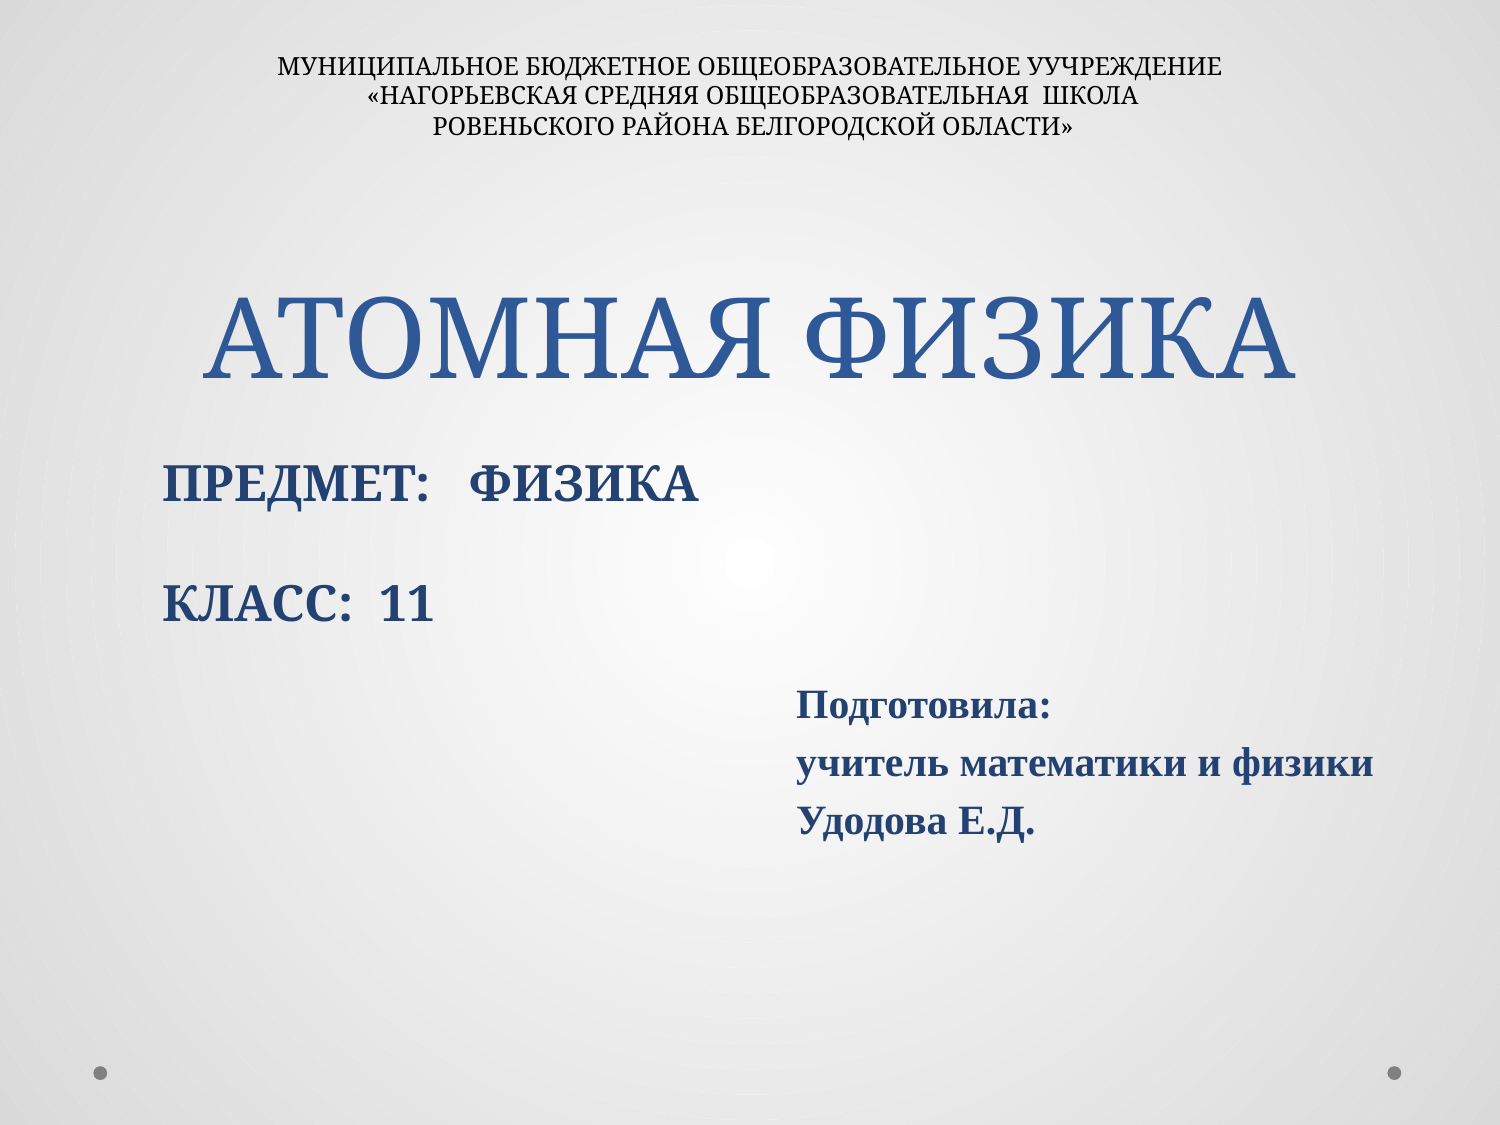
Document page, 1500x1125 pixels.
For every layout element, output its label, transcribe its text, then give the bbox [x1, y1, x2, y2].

text_box МУНИЦИПАЛЬНОЕ БЮДЖЕТНОЕ ОБЩЕОБРАЗОВАТЕЛЬНОЕ УУЧРЕЖДЕНИЕ «НАГОРЬЕВСКАЯ СРЕДНЯЯ ОБЩЕОБРАЗОВАТЕЛЬНАЯ ШКОЛА РОВЕНЬСКОГО РАЙОНА БЕЛГОРОДСКОЙ ОБЛАСТИ» [76, 42, 1424, 148]
subtitle Подготовила: учитель математики и физики Удодова Е.Д. [265, 668, 1453, 869]
title АТОМНАЯ ФИЗИКА [112, 148, 1388, 409]
text_box ПРЕДМЕТ: ФИЗИКА КЛАСС: 11 [147, 444, 798, 640]
